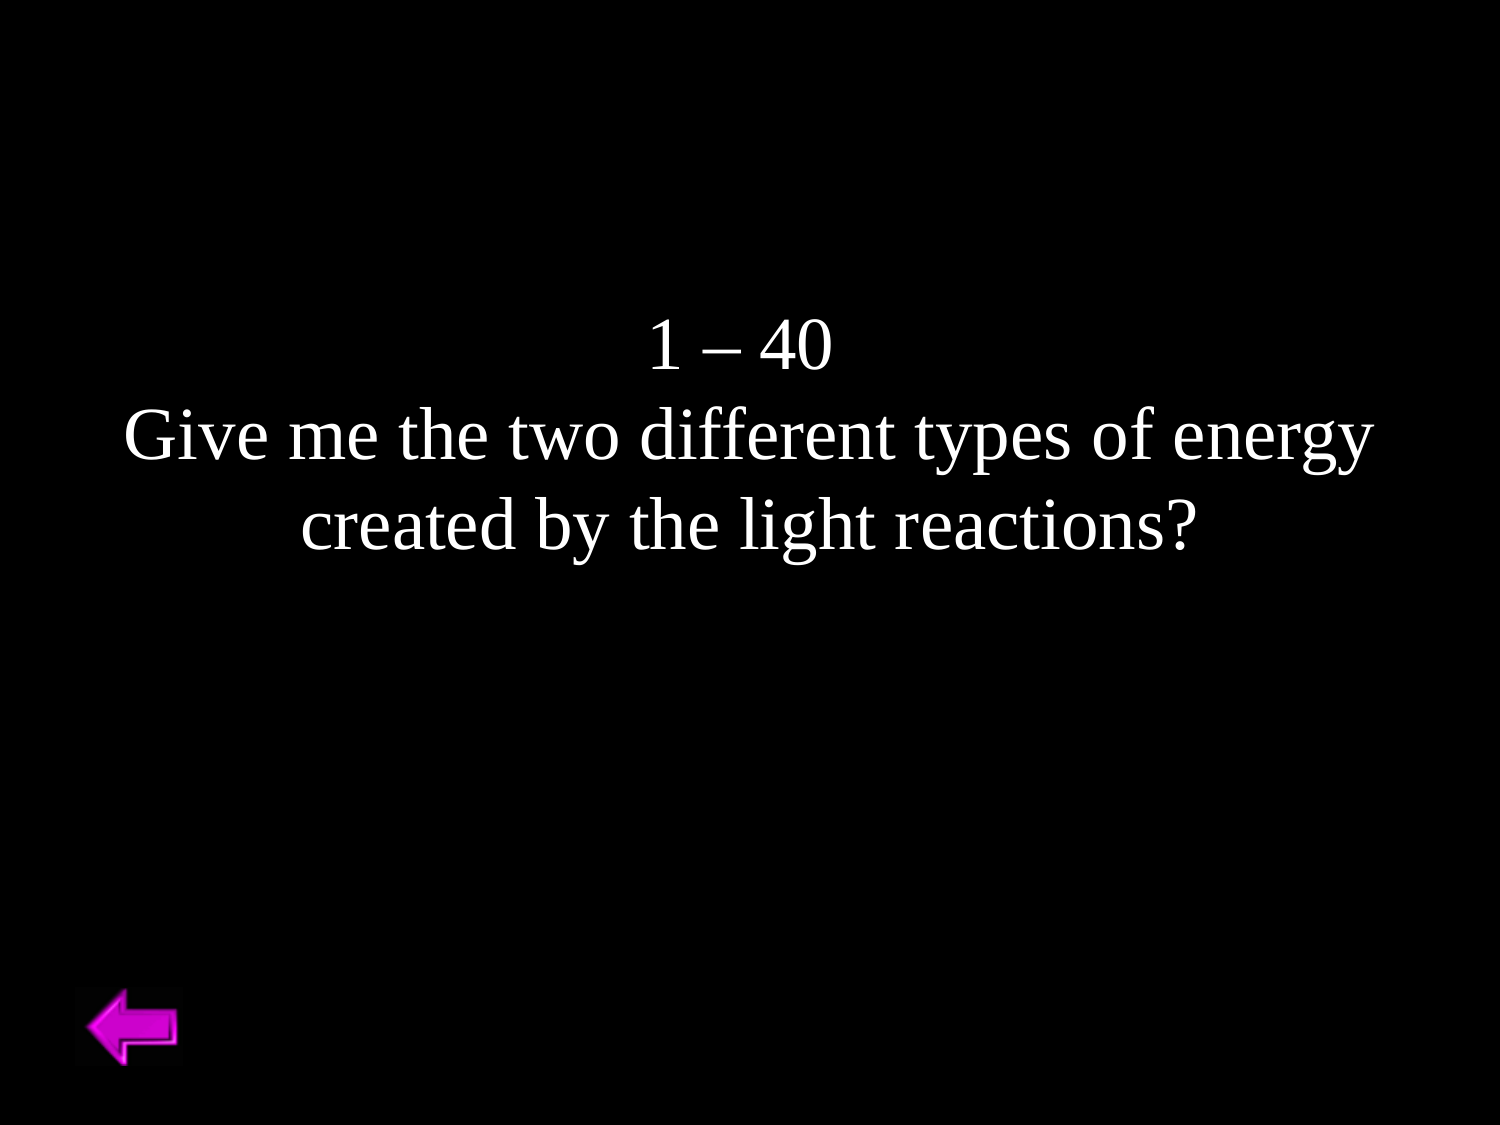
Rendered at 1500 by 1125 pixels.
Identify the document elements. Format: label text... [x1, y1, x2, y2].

text_box 1 – 40 Give me the two different types of energy created by the light reactions? [0, 287, 1500, 573]
picture [74, 987, 183, 1066]
